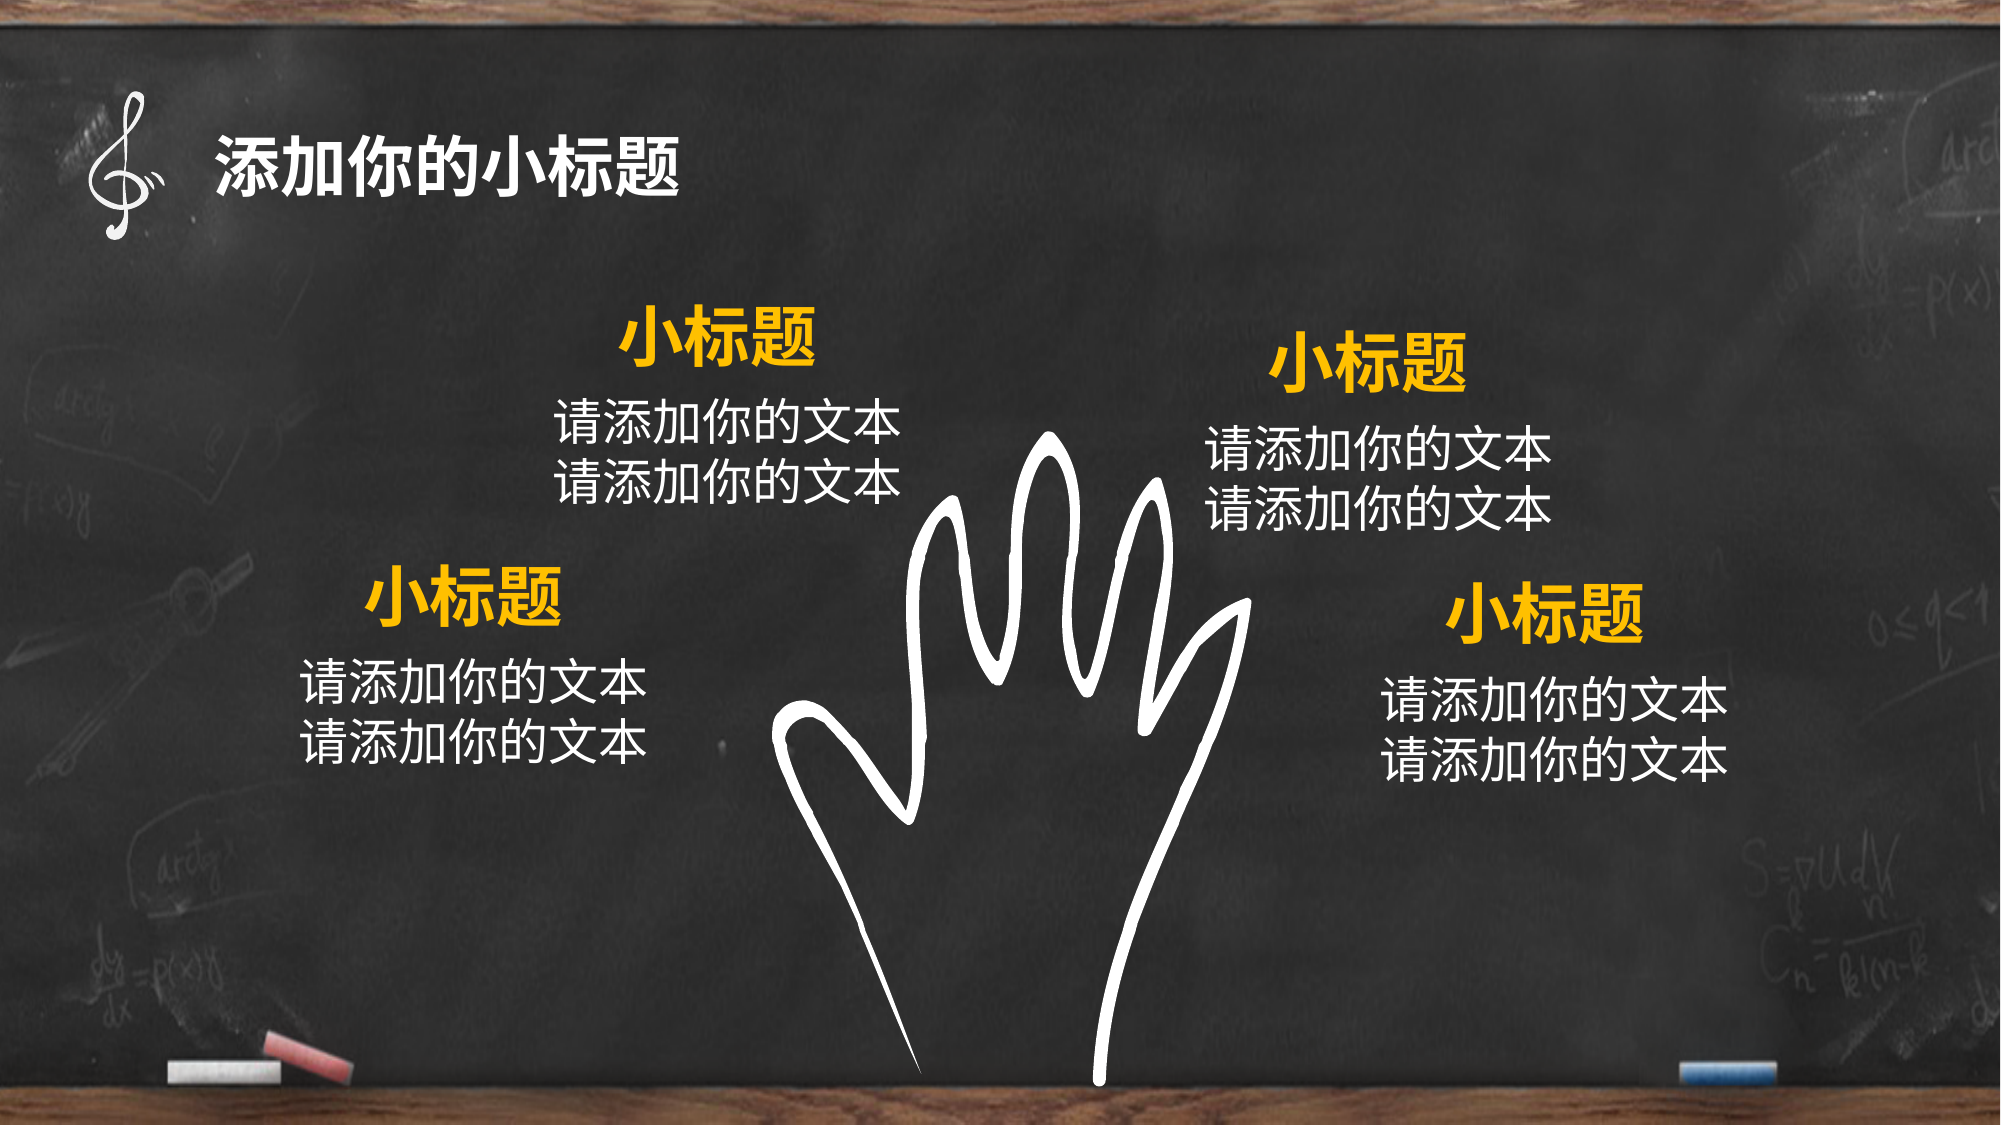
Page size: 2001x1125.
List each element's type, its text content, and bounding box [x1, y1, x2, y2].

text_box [85, 90, 169, 242]
picture [0, 0, 2001, 1125]
text_box 小标题 [1429, 564, 1686, 660]
text_box 小标题 [602, 287, 858, 382]
text_box 请添加你的文本请添加你的文本 [283, 642, 679, 778]
text_box 小标题 [1253, 313, 1509, 409]
text_box 请添加你的文本请添加你的文本 [1188, 409, 1584, 545]
text_box 添加你的小标题 [214, 124, 682, 205]
text_box 请添加你的文本请添加你的文本 [537, 382, 933, 518]
text_box 小标题 [348, 547, 604, 642]
text_box 请添加你的文本请添加你的文本 [1365, 660, 1761, 796]
text_box [772, 431, 1252, 1087]
